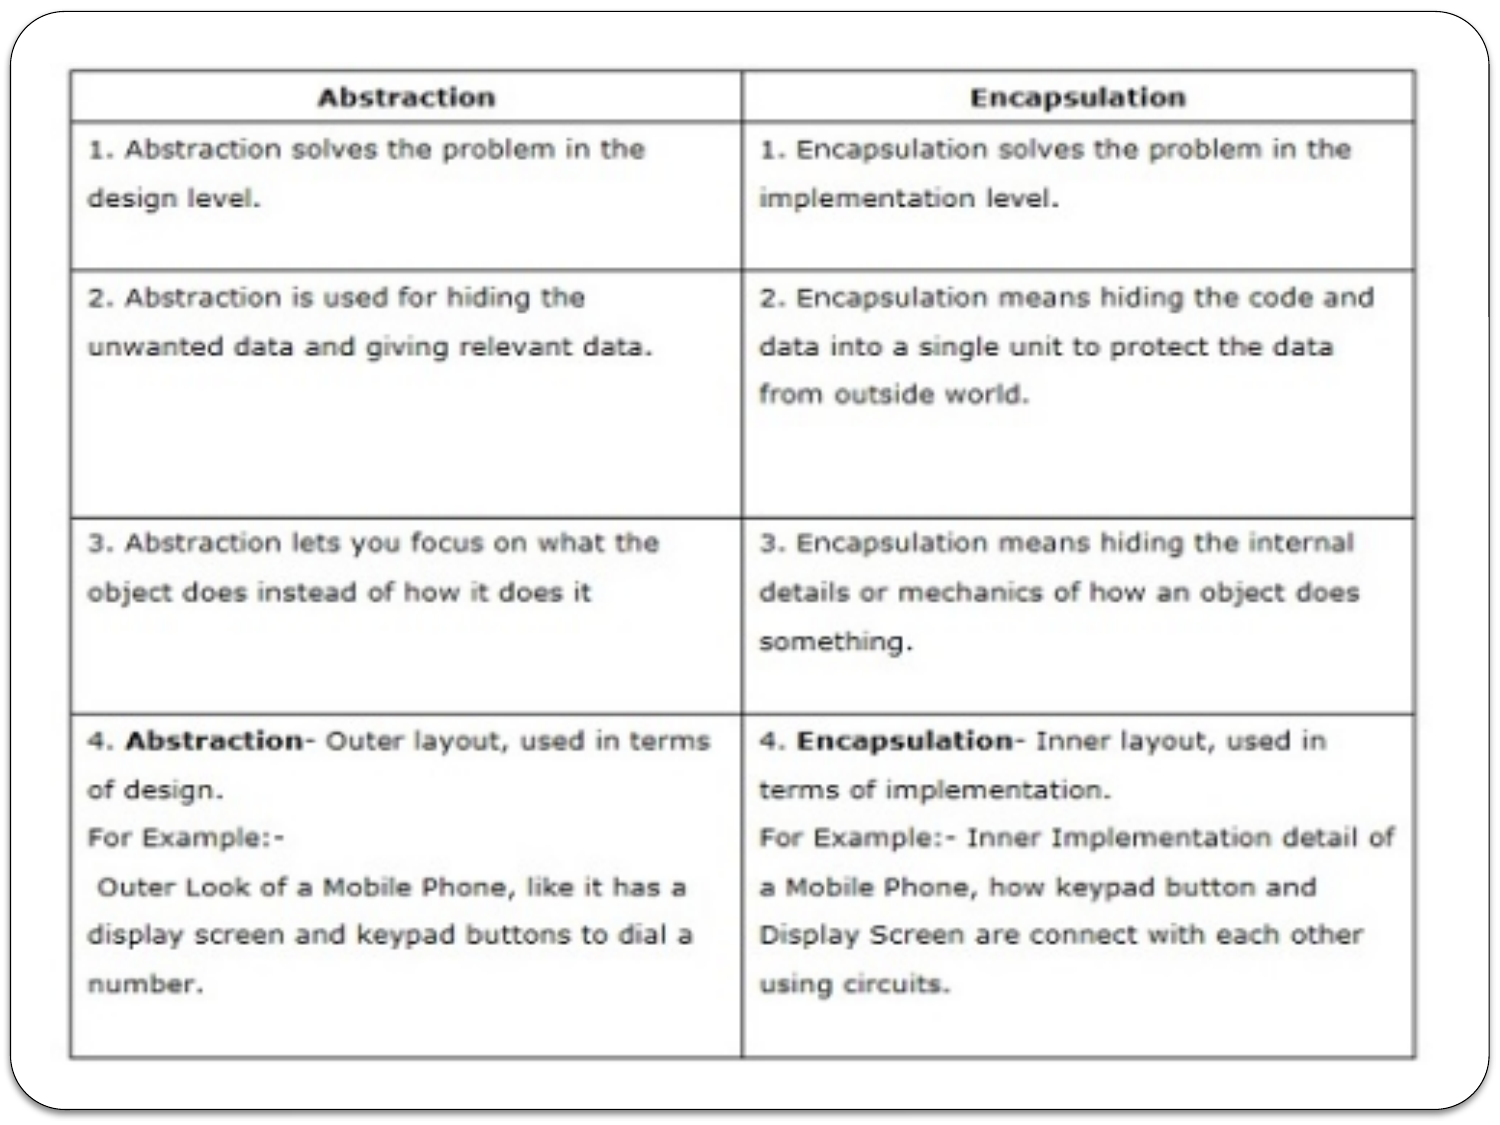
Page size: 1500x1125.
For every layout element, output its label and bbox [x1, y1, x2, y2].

picture [49, 62, 1438, 1088]
